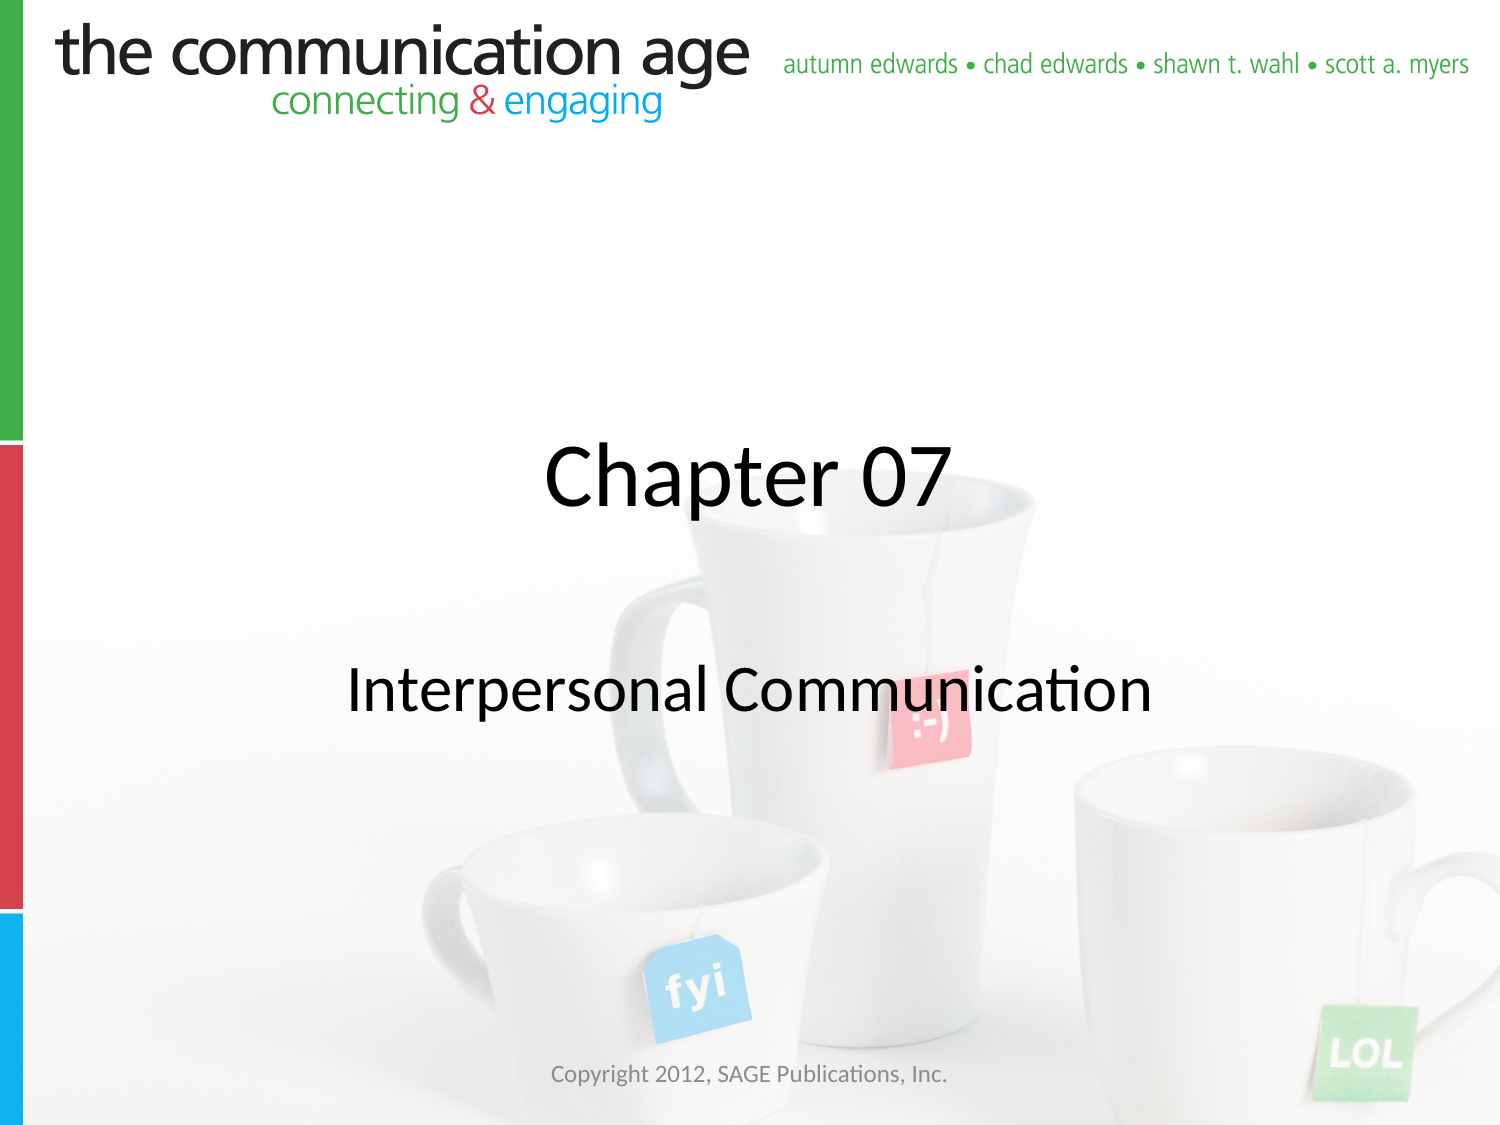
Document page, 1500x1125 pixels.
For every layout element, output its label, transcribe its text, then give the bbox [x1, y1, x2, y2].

title Chapter 07 [112, 349, 1388, 591]
footer Copyright 2012, SAGE Publications, Inc. [512, 1042, 988, 1103]
picture [0, 0, 1500, 1125]
subtitle Interpersonal Communication [225, 637, 1275, 925]
